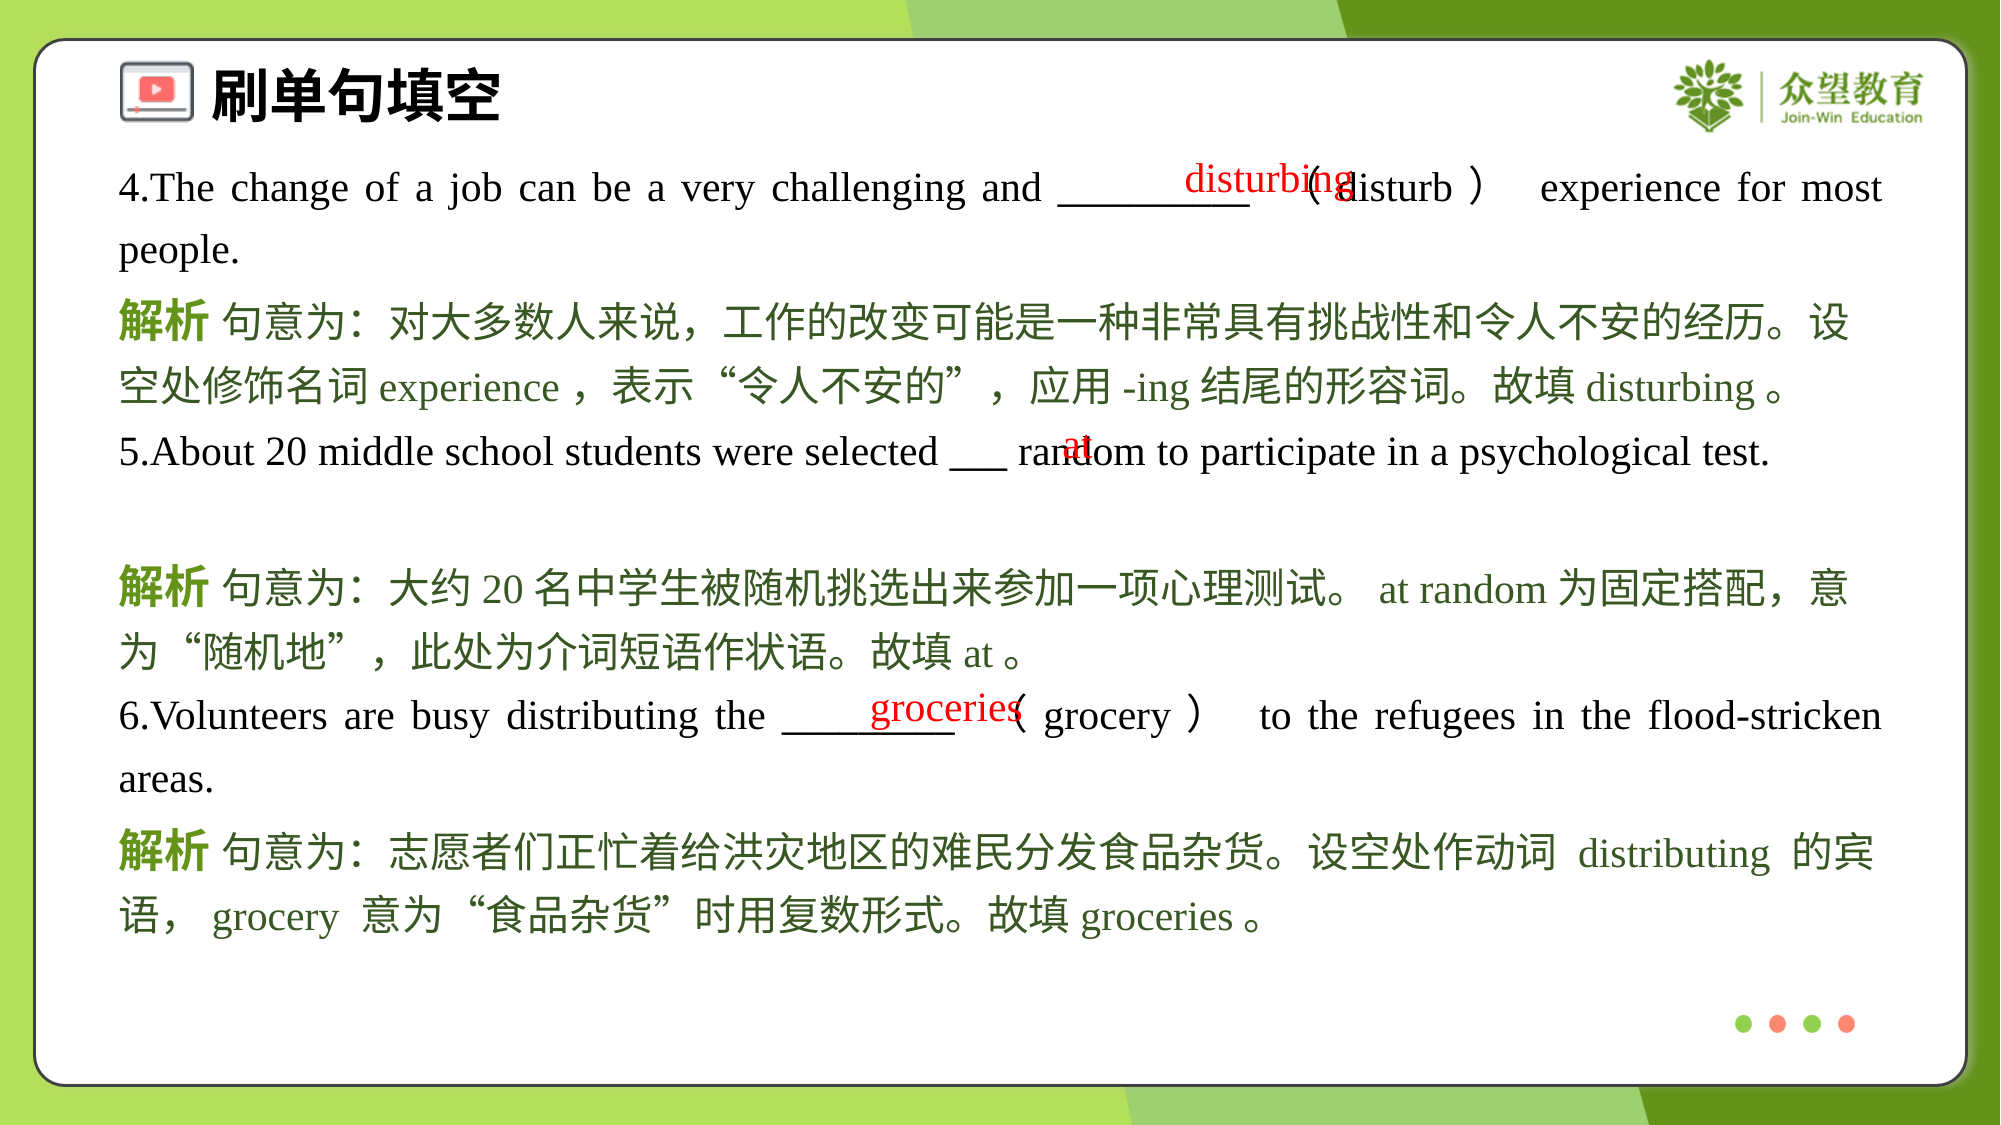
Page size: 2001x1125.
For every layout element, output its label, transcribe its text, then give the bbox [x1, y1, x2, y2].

text_box 6.Volunteers are busy distributing the _________ （grocery） to the refugees in the flood-stricken areas. [118, 675, 1883, 796]
text_box 4.The change of a job can be a very challenging and __________ （disturb） experience for most people. [118, 146, 1883, 267]
text_box 5.About 20 middle school students were selected ___ random to participate in a psychological test. [118, 411, 1883, 532]
text_box groceries [865, 667, 1028, 725]
picture [0, 0, 2000, 1125]
text_box 解析 句意为：大约20名中学生被随机挑选出来参加一项心理测试。at random为固定搭配，意为“随机地”，此处为介词短语作状语。故填at。 [118, 544, 1883, 671]
text_box disturbing [1180, 138, 1359, 197]
text_box 解析 句意为：对大多数人来说，工作的改变可能是一种非常具有挑战性和令人不安的经历。设空处修饰名词experience，表示“令人不安的”，应用-ing结尾的形容词。故填disturbing。 [118, 278, 1883, 405]
text_box 解析 句意为：志愿者们正忙着给洪灾地区的难民分发食品杂货。设空处作动词 distributing 的宾语，grocery 意为“食品杂货”时用复数形式。故填groceries。 [118, 807, 1883, 934]
text_box at [1057, 404, 1097, 463]
